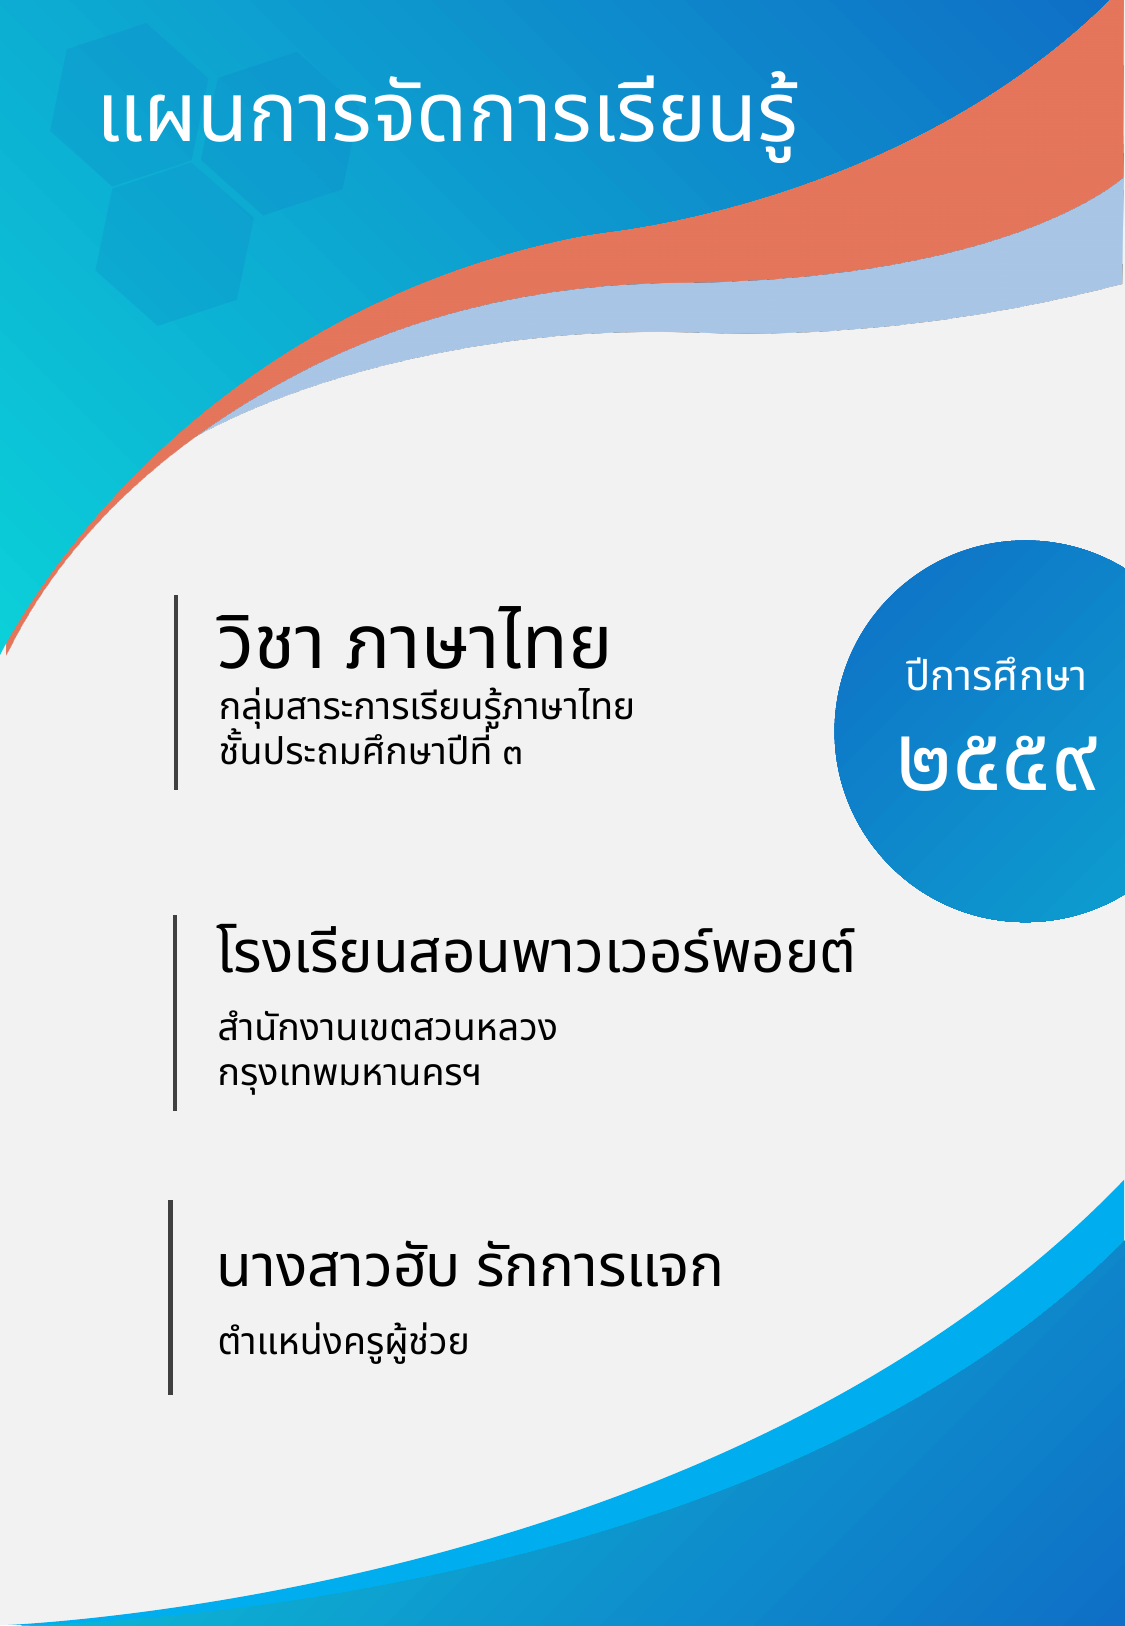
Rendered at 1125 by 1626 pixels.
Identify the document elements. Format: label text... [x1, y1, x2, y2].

text_box โรงเรียนสอนพาวเวอร์พอยต์ [201, 906, 1125, 992]
text_box สำนักงานเขตสวนหลวง กรุงเทพมหานครฯ [203, 995, 787, 1100]
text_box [0, 0, 1124, 656]
text_box นางสาวฮับ รักการแจก [201, 1221, 817, 1306]
text_box กลุ่มสาระการเรียนรู้ภาษาไทย ชั้นประถมศึกษาปีที่ ๓ [204, 674, 788, 780]
text_box ปีการศึกษา ๒๕๕๙ [813, 641, 1125, 817]
text_box [854, 817, 1125, 906]
text_box วิชา ภาษาไทย [203, 656, 787, 692]
text_box [8, 1179, 1125, 1625]
text_box ตำแหน่งครูผู้ช่วย [203, 1309, 787, 1369]
text_box [49, 1240, 1125, 1625]
